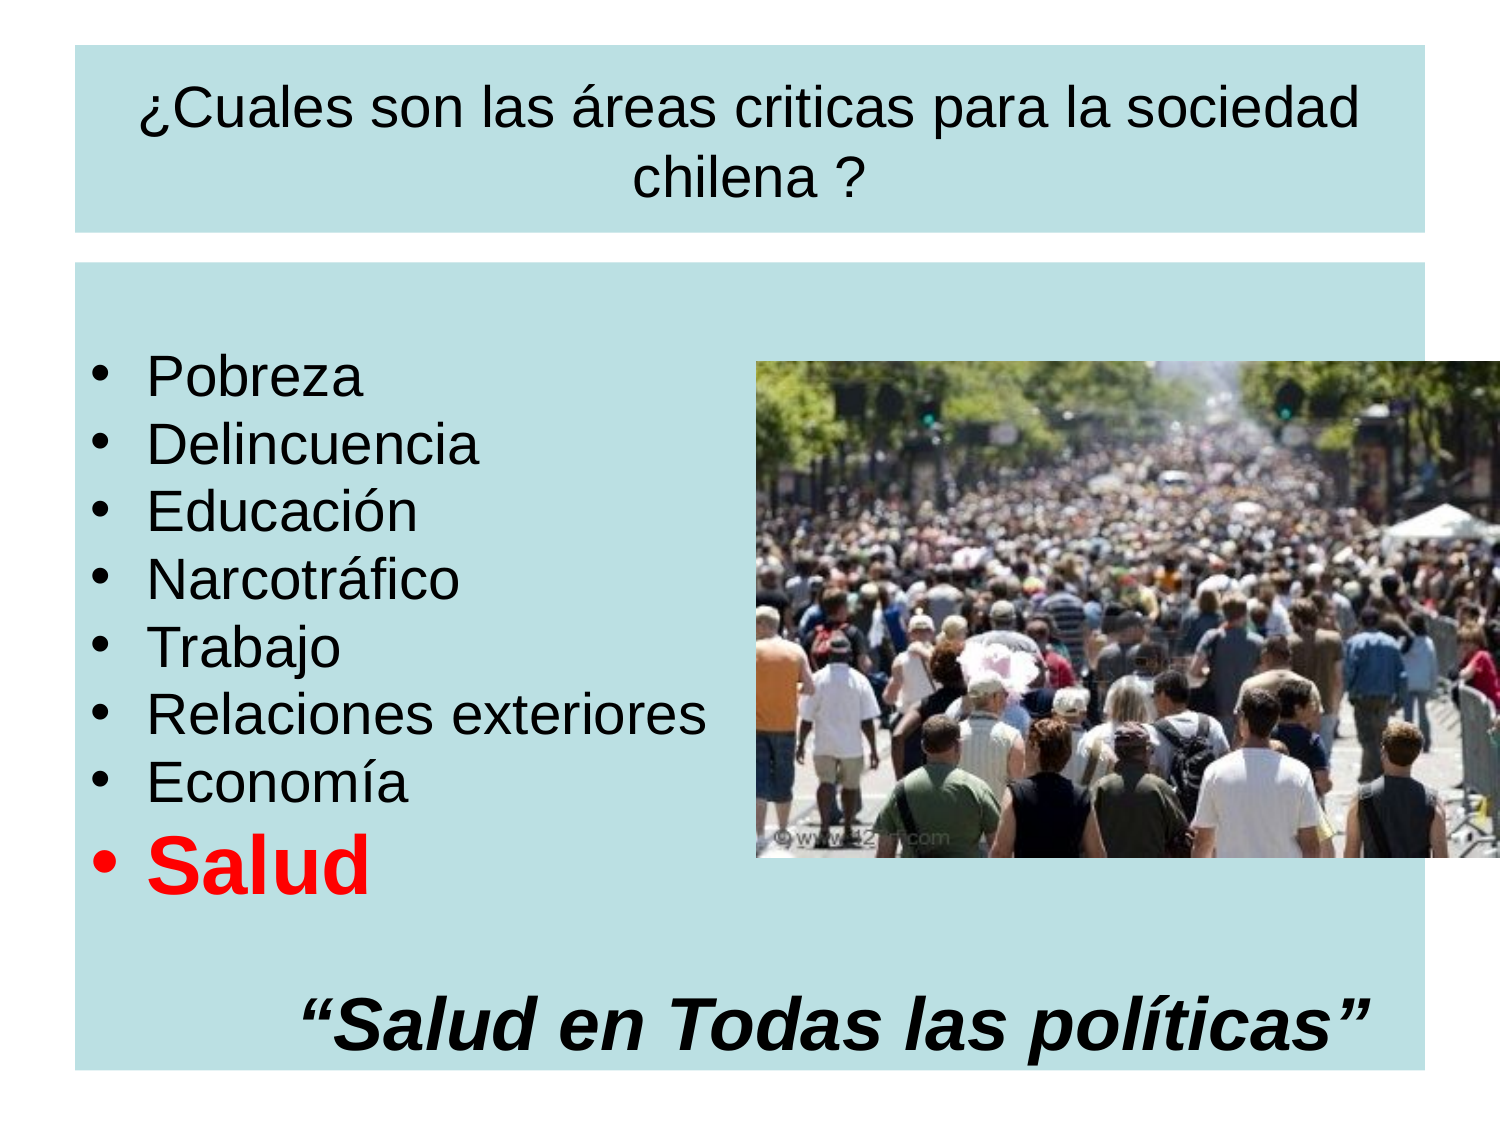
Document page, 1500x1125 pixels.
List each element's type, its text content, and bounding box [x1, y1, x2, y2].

title ¿Cuales son las áreas criticas para la sociedad chilena ? [74, 44, 1426, 233]
list Pobreza Delincuencia Educación Narcotráfico Trabajo Relaciones exteriores Economía Salud “Salud en Todas las políticas” [74, 262, 1426, 1071]
picture [756, 361, 1500, 859]
